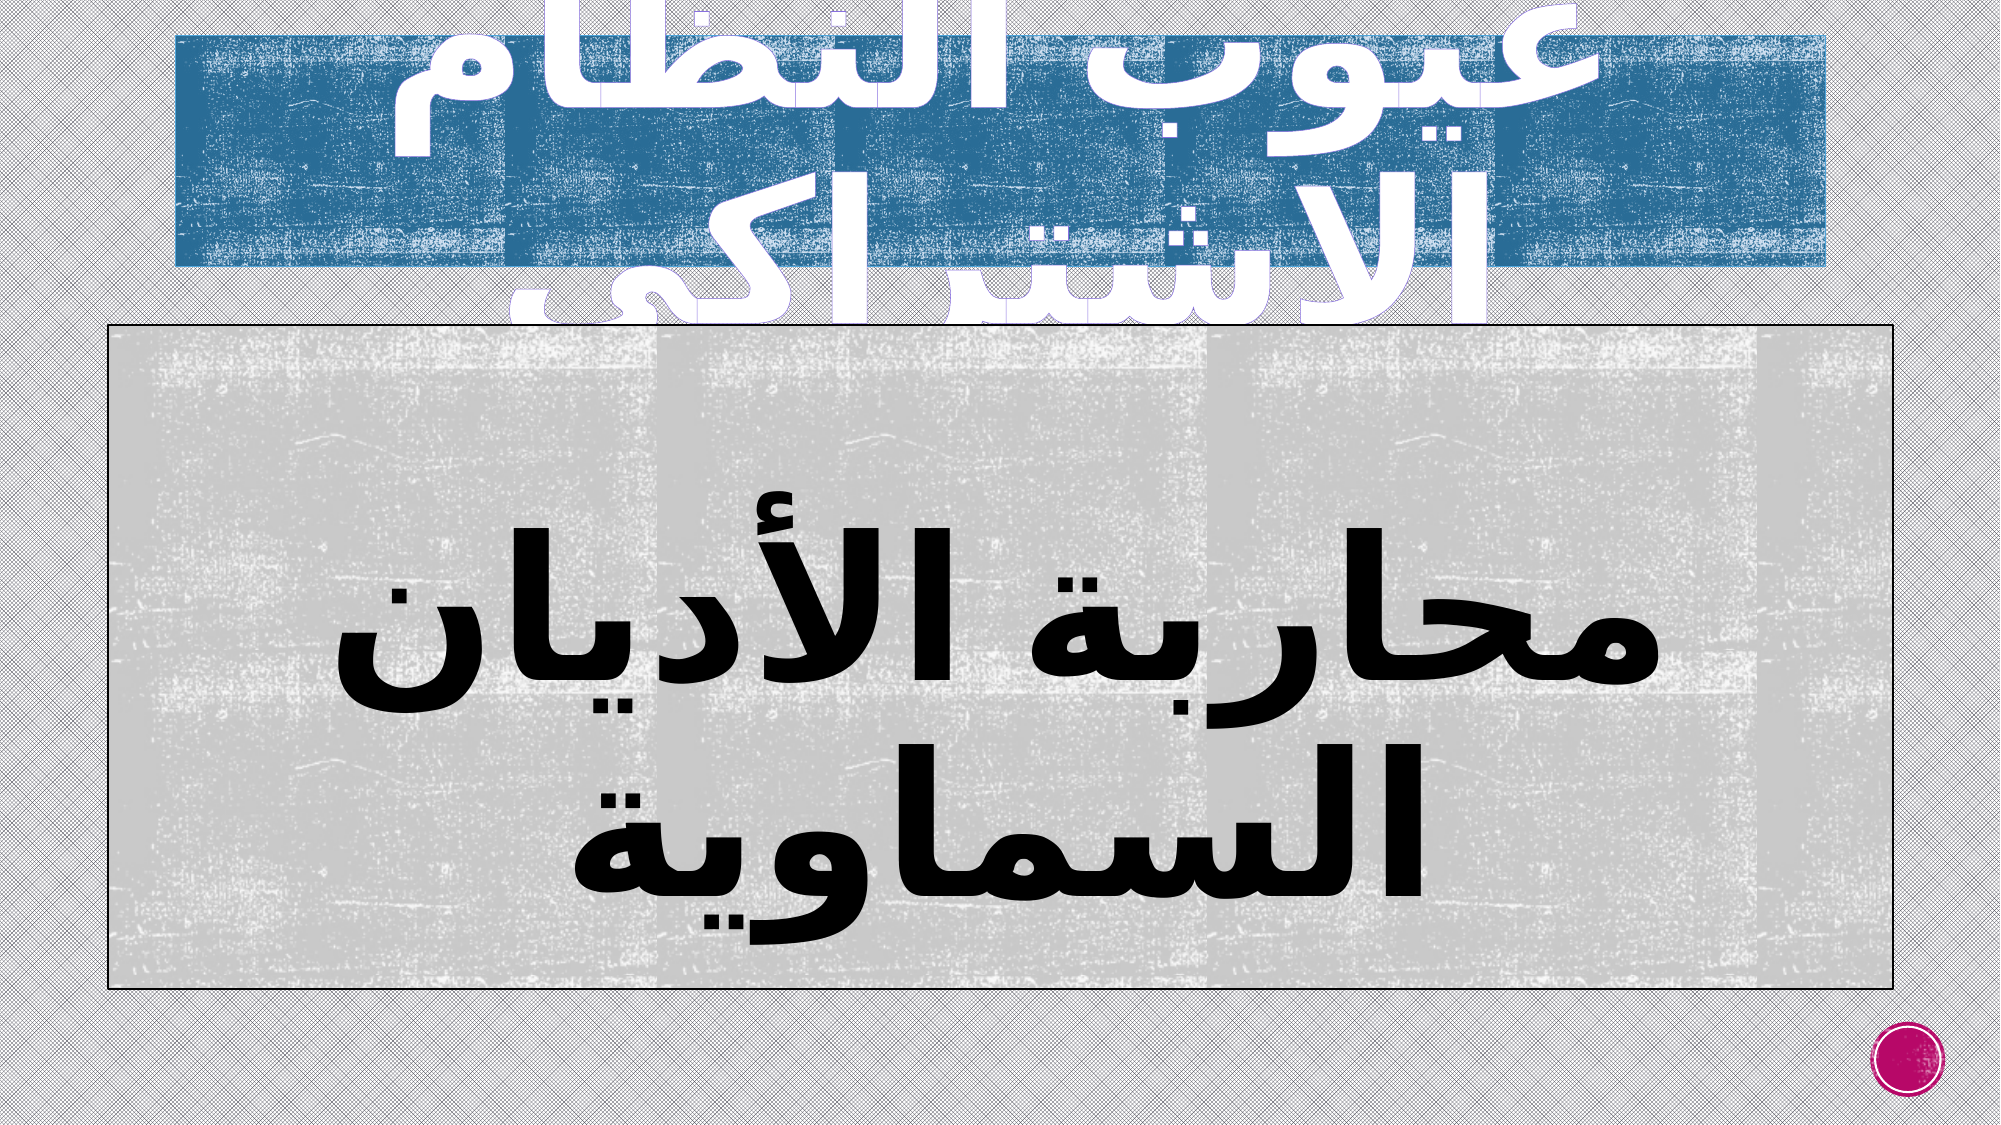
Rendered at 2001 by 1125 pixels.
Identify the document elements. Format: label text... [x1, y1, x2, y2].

title عيوب النظام الاشتراكي [175, 35, 1826, 267]
list محاربة الأديان السماوية [107, 324, 1894, 990]
